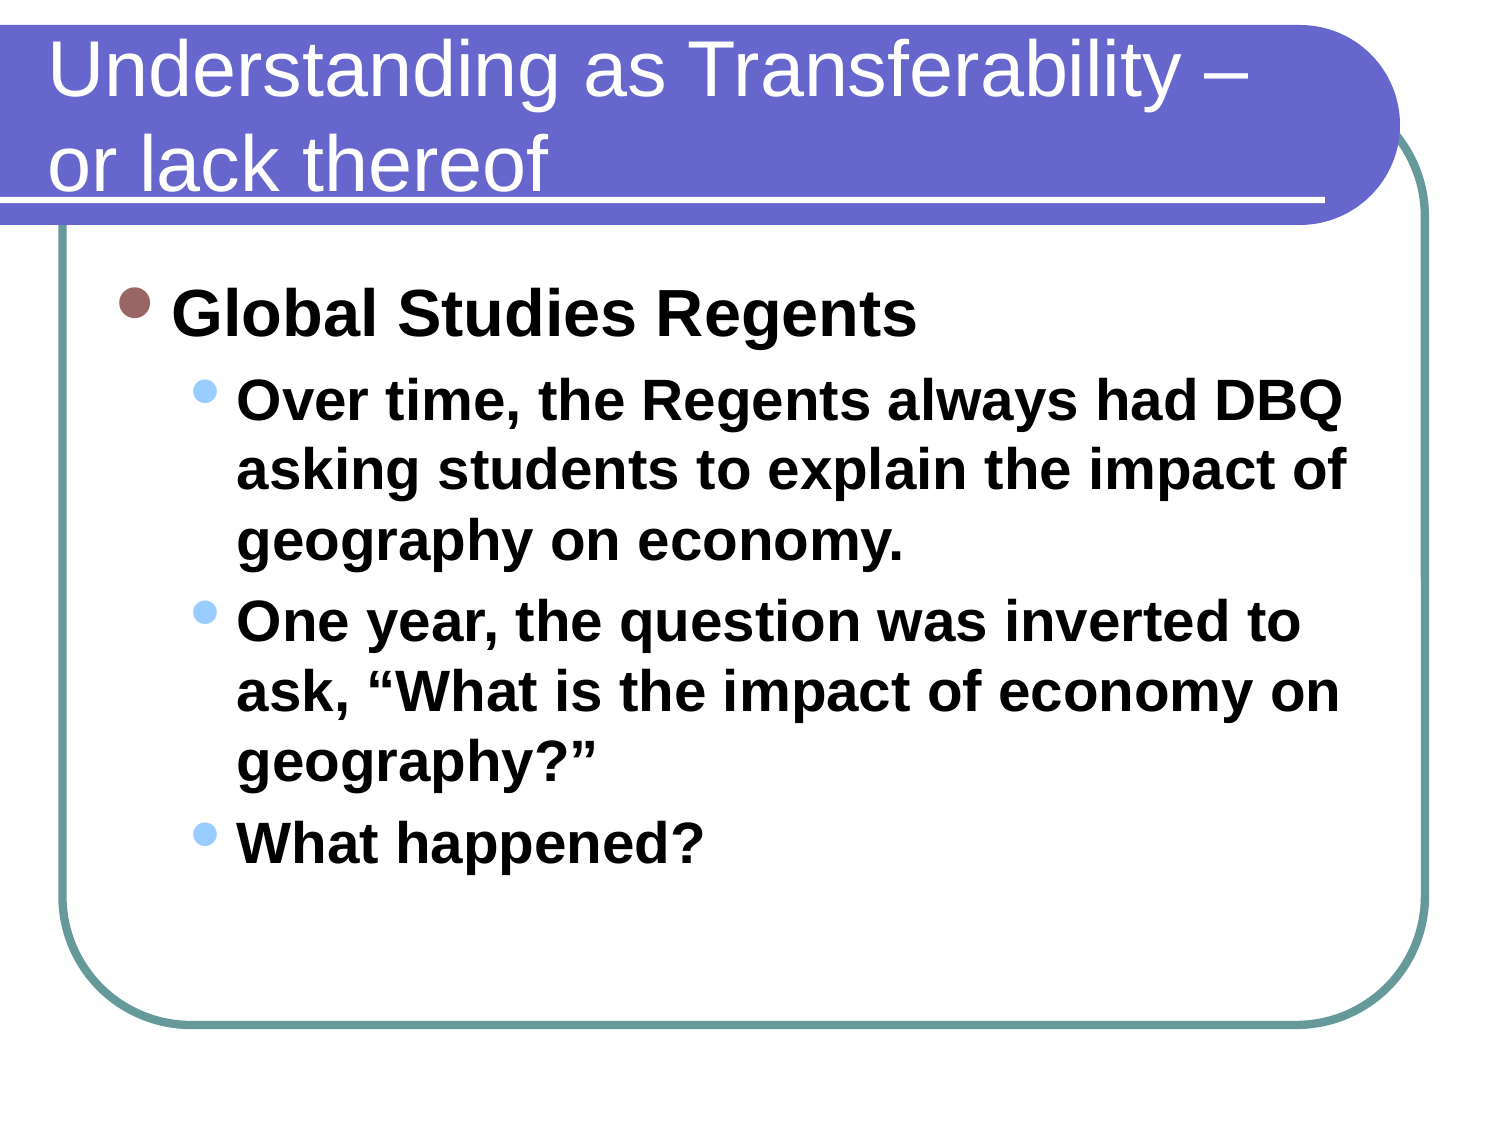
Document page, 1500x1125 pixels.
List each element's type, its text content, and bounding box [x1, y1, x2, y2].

list Global Studies Regents Over time, the Regents always had DBQ asking students to explain the impact of geography on economy. One year, the question was inverted to ask, “What is the impact of economy on geography?” What happened? [99, 262, 1401, 988]
title Understanding as Transferability – or lack thereof [31, 37, 1348, 188]
